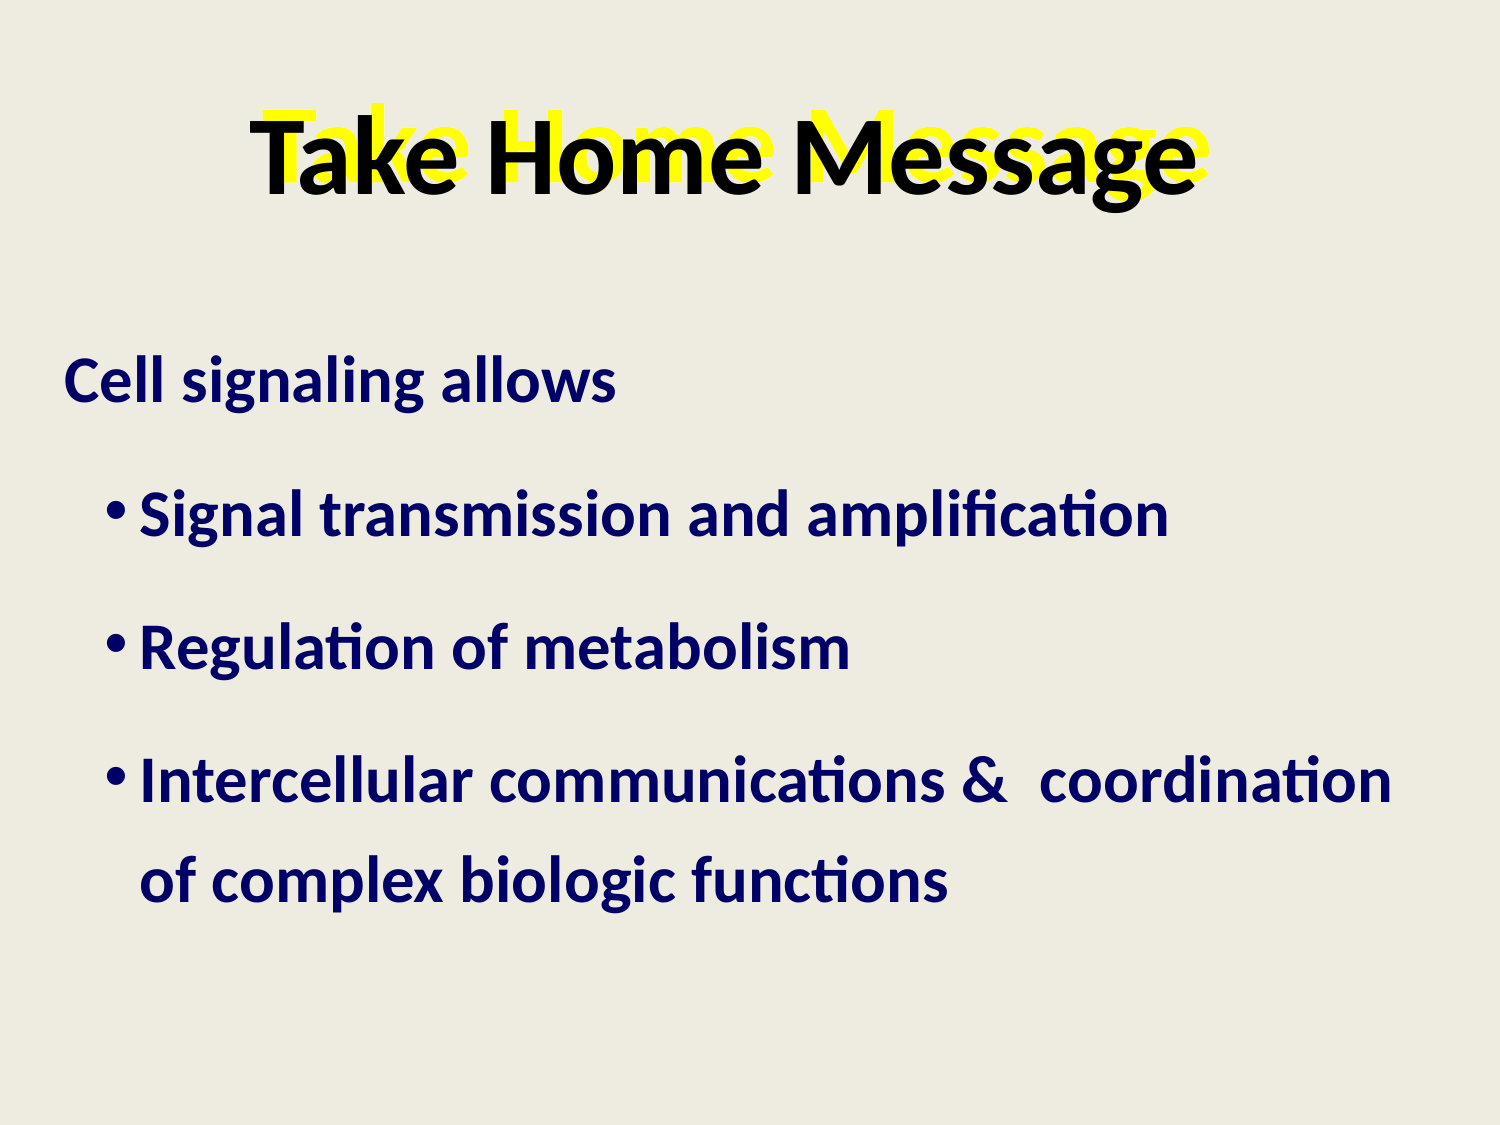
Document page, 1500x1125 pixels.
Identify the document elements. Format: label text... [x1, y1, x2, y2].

text_box Cell signaling allows Signal transmission and amplification Regulation of metabolism Intercellular communications & coordination of complex biologic functions [50, 308, 1450, 924]
text_box Take Home Message [87, 75, 1363, 263]
